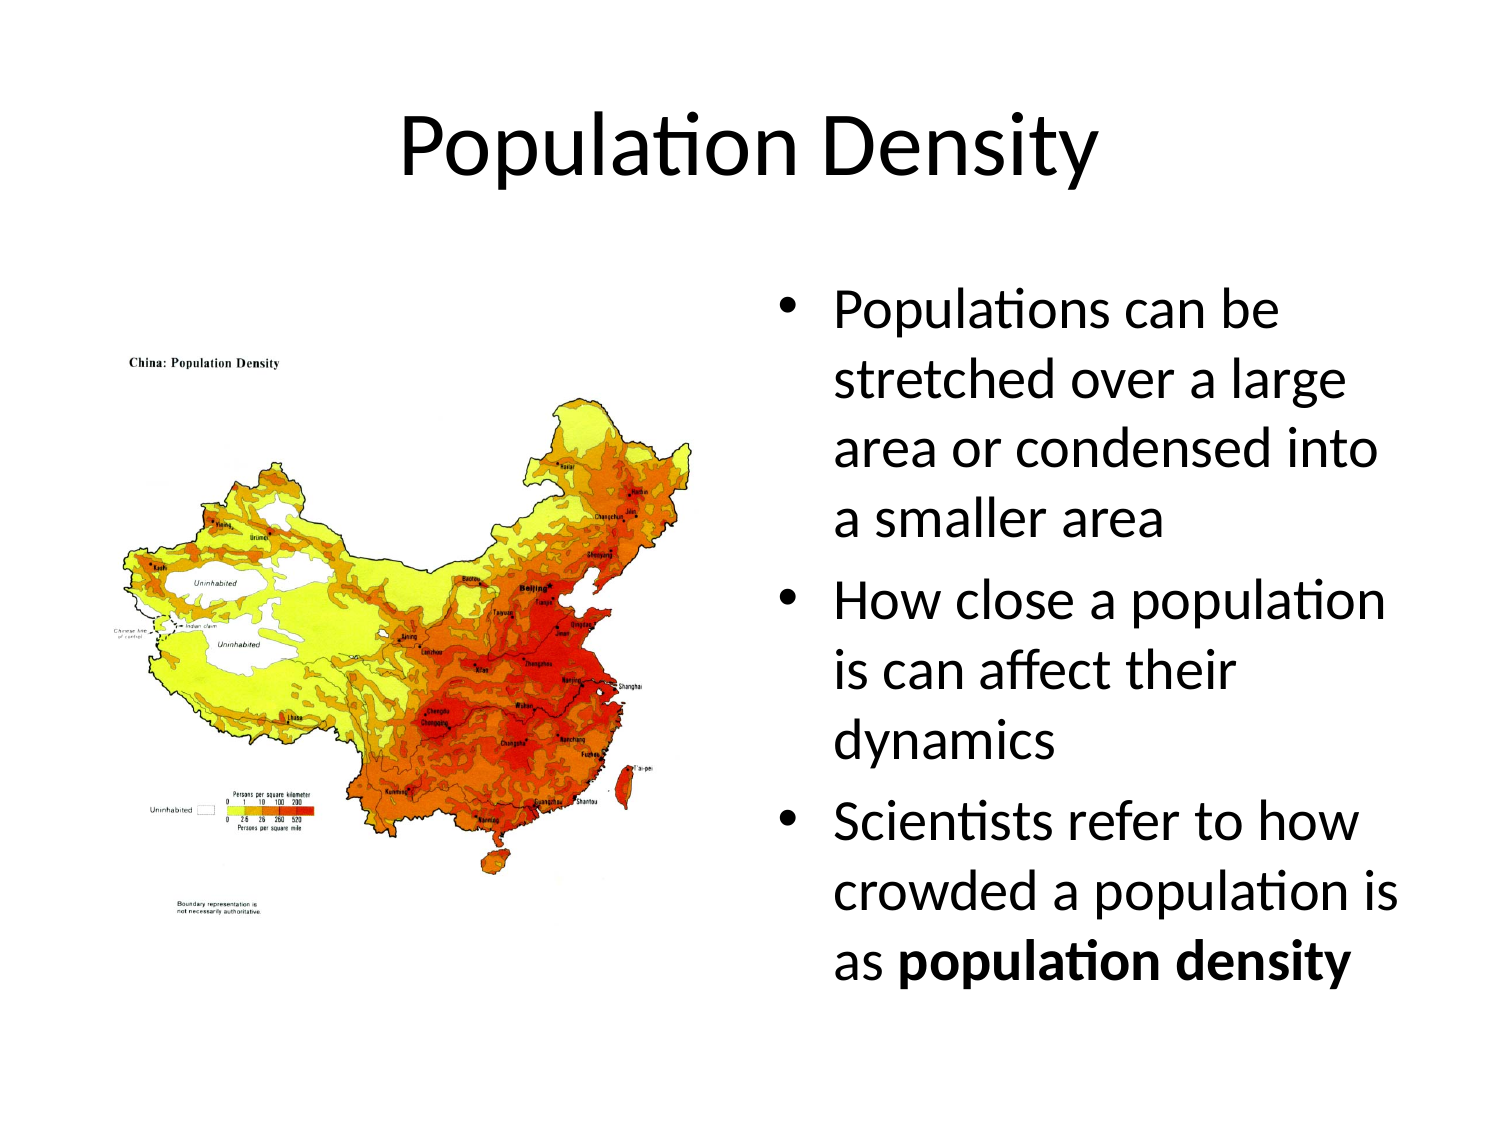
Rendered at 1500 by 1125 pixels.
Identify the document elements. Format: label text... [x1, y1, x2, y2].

list Populations can be stretched over a large area or condensed into a smaller area How close a population is can affect their dynamics Scientists refer to how crowded a population is as population density [762, 262, 1425, 1005]
picture [99, 337, 713, 926]
title Population Density [75, 45, 1425, 233]
